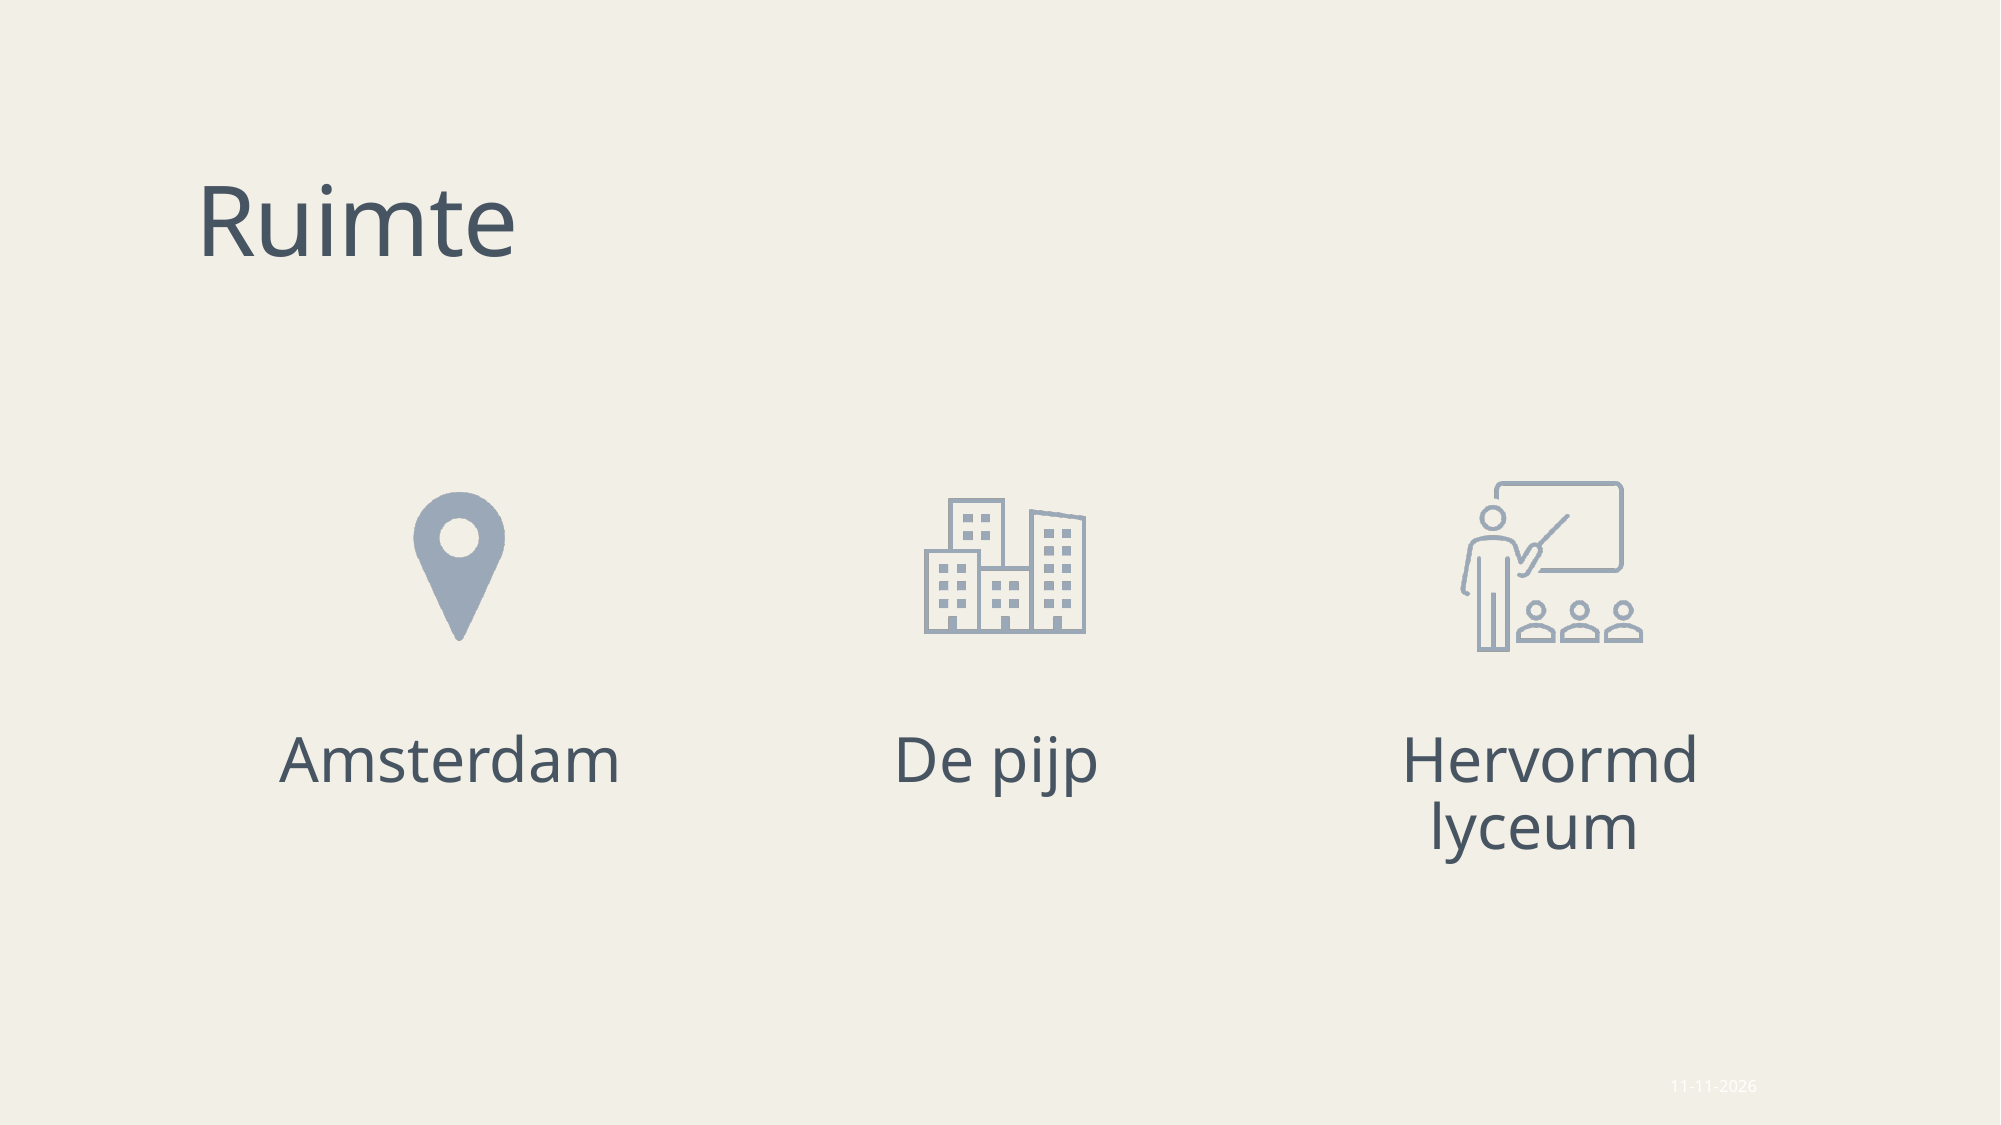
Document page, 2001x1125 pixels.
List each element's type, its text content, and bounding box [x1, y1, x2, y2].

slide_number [1348, 1057, 1773, 1118]
title Ruimte [180, 47, 1830, 285]
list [179, 345, 1831, 964]
